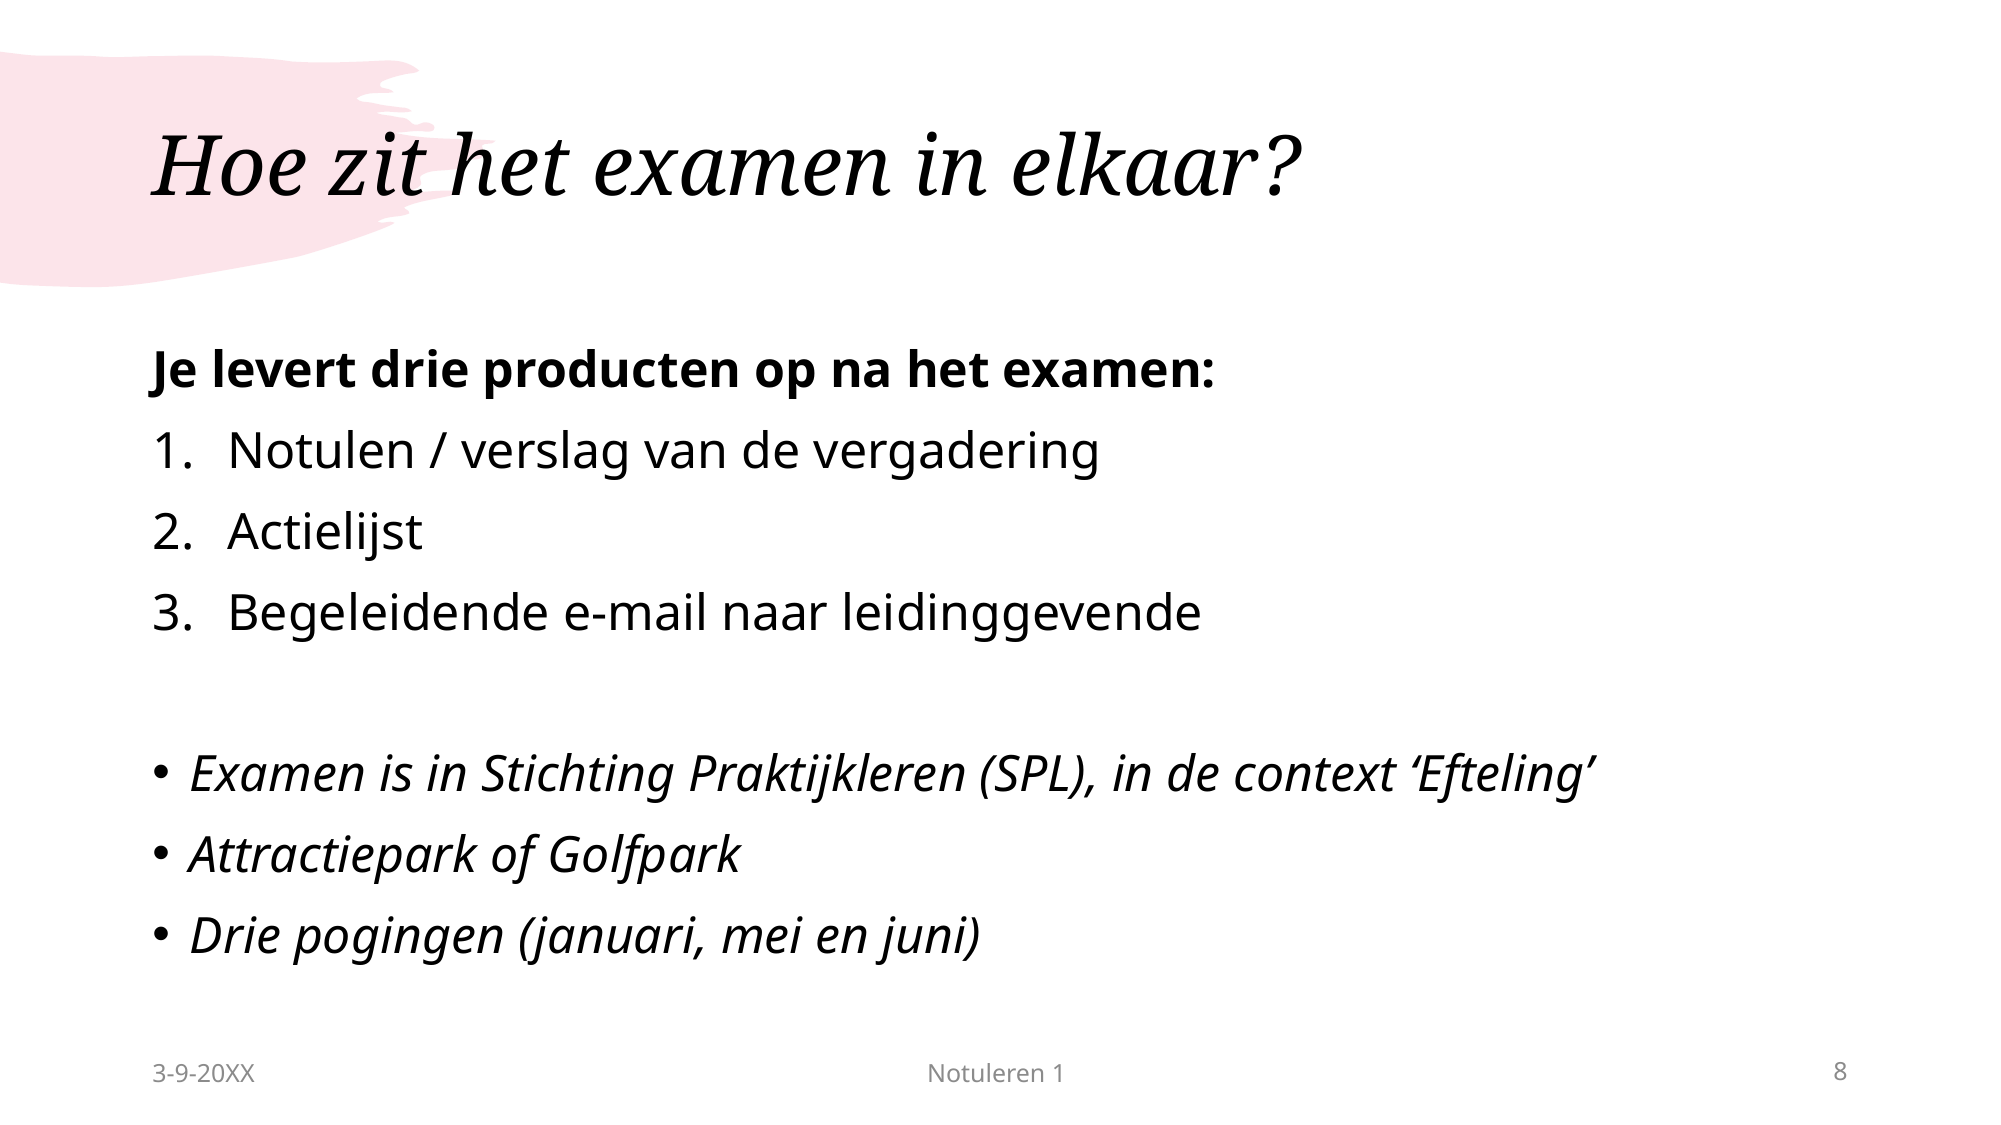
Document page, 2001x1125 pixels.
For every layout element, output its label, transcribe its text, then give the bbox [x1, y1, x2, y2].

list Je levert drie producten op na het examen: Notulen / verslag van de vergadering Actielijst Begeleidende e-mail naar leidinggevende Examen is in Stichting Praktijkleren (SPL), in de context ‘Efteling’ Attractiepark of Golfpark Drie pogingen (januari, mei en juni) [137, 329, 1863, 1013]
title Hoe zit het examen in elkaar? [137, 59, 1863, 278]
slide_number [137, 1042, 588, 1103]
slide_number 8 [1412, 1042, 1863, 1103]
footer Notuleren 1 [662, 1042, 1338, 1103]
